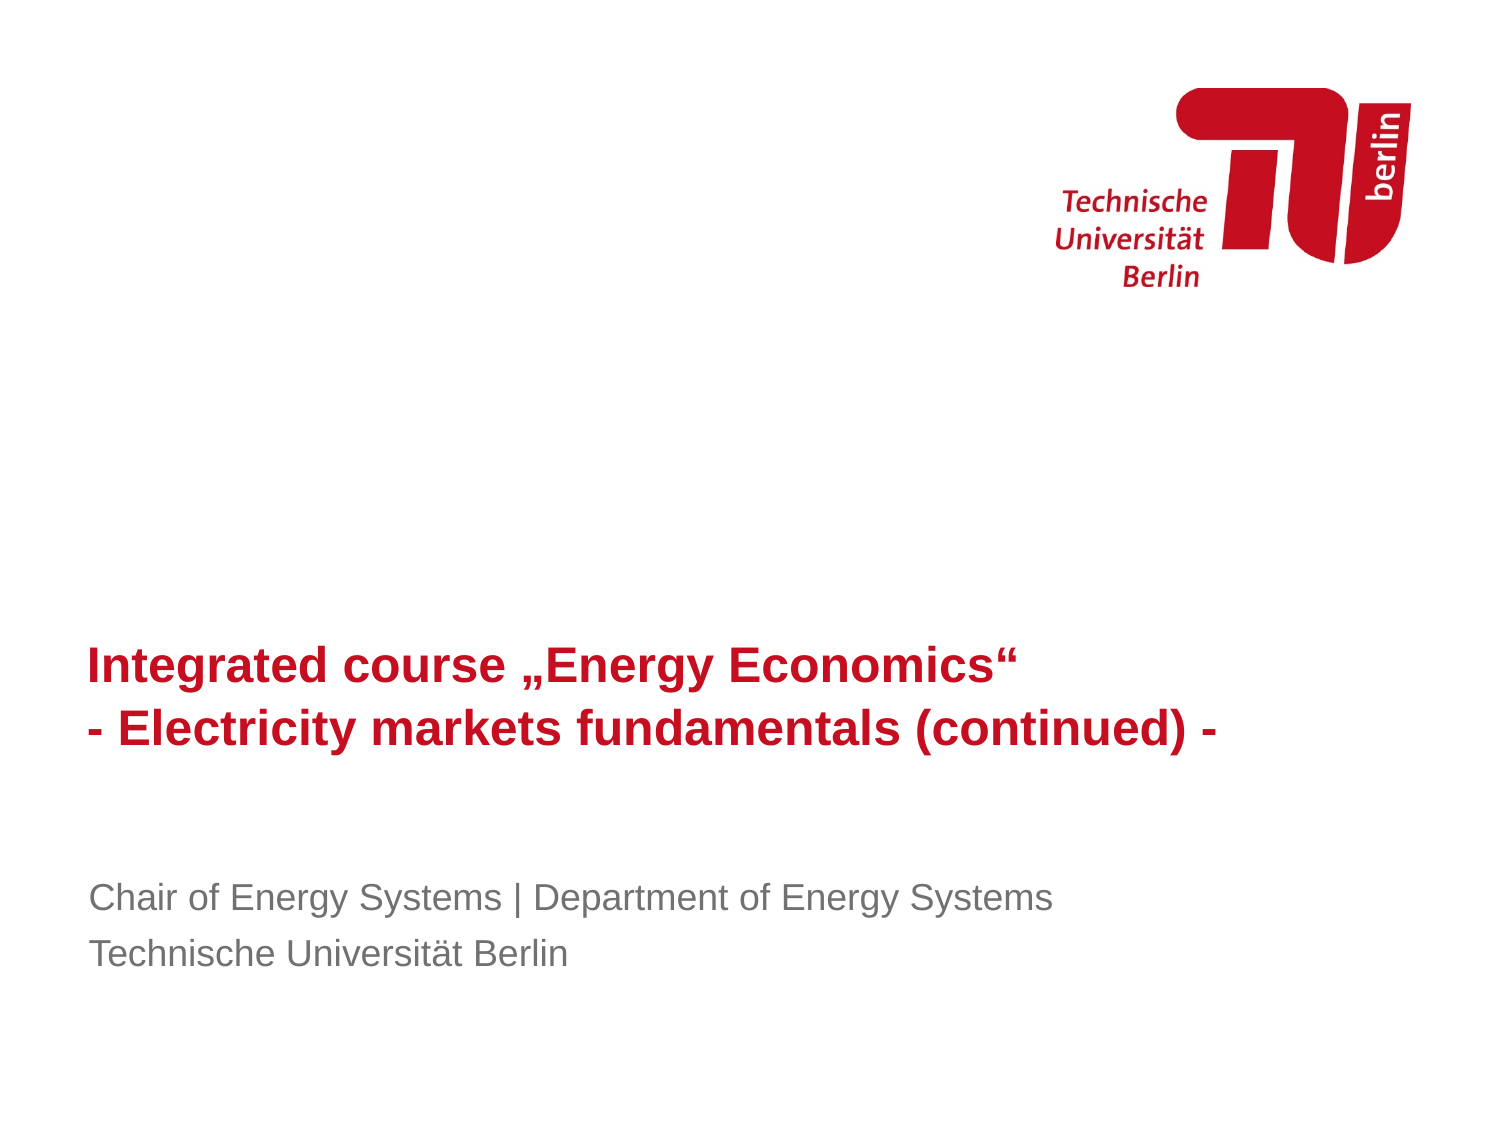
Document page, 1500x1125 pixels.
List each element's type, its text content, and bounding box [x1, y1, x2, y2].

title Integrated course „Energy Economics“ - Electricity markets fundamentals (continued) - [86, 633, 1410, 756]
picture [1056, 88, 1411, 287]
subtitle Chair of Energy Systems | Department of Energy Systems Technische Universität Berlin [88, 817, 1411, 975]
